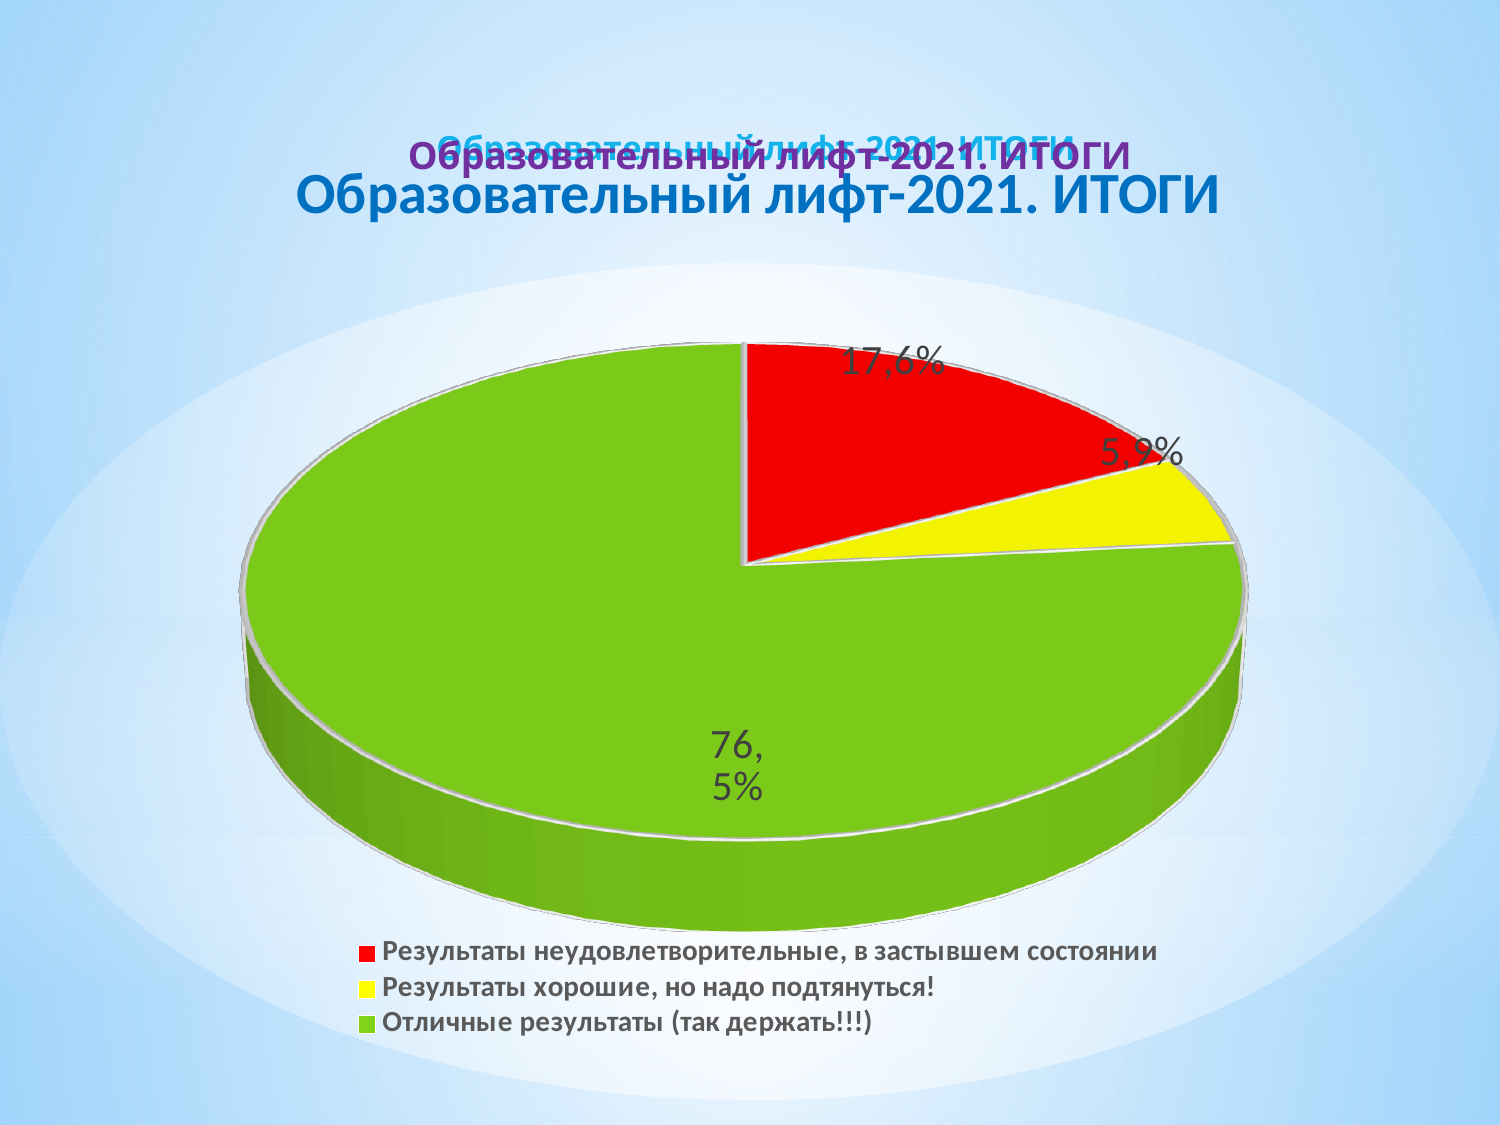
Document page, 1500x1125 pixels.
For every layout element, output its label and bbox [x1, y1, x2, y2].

chart [147, 89, 1391, 1071]
